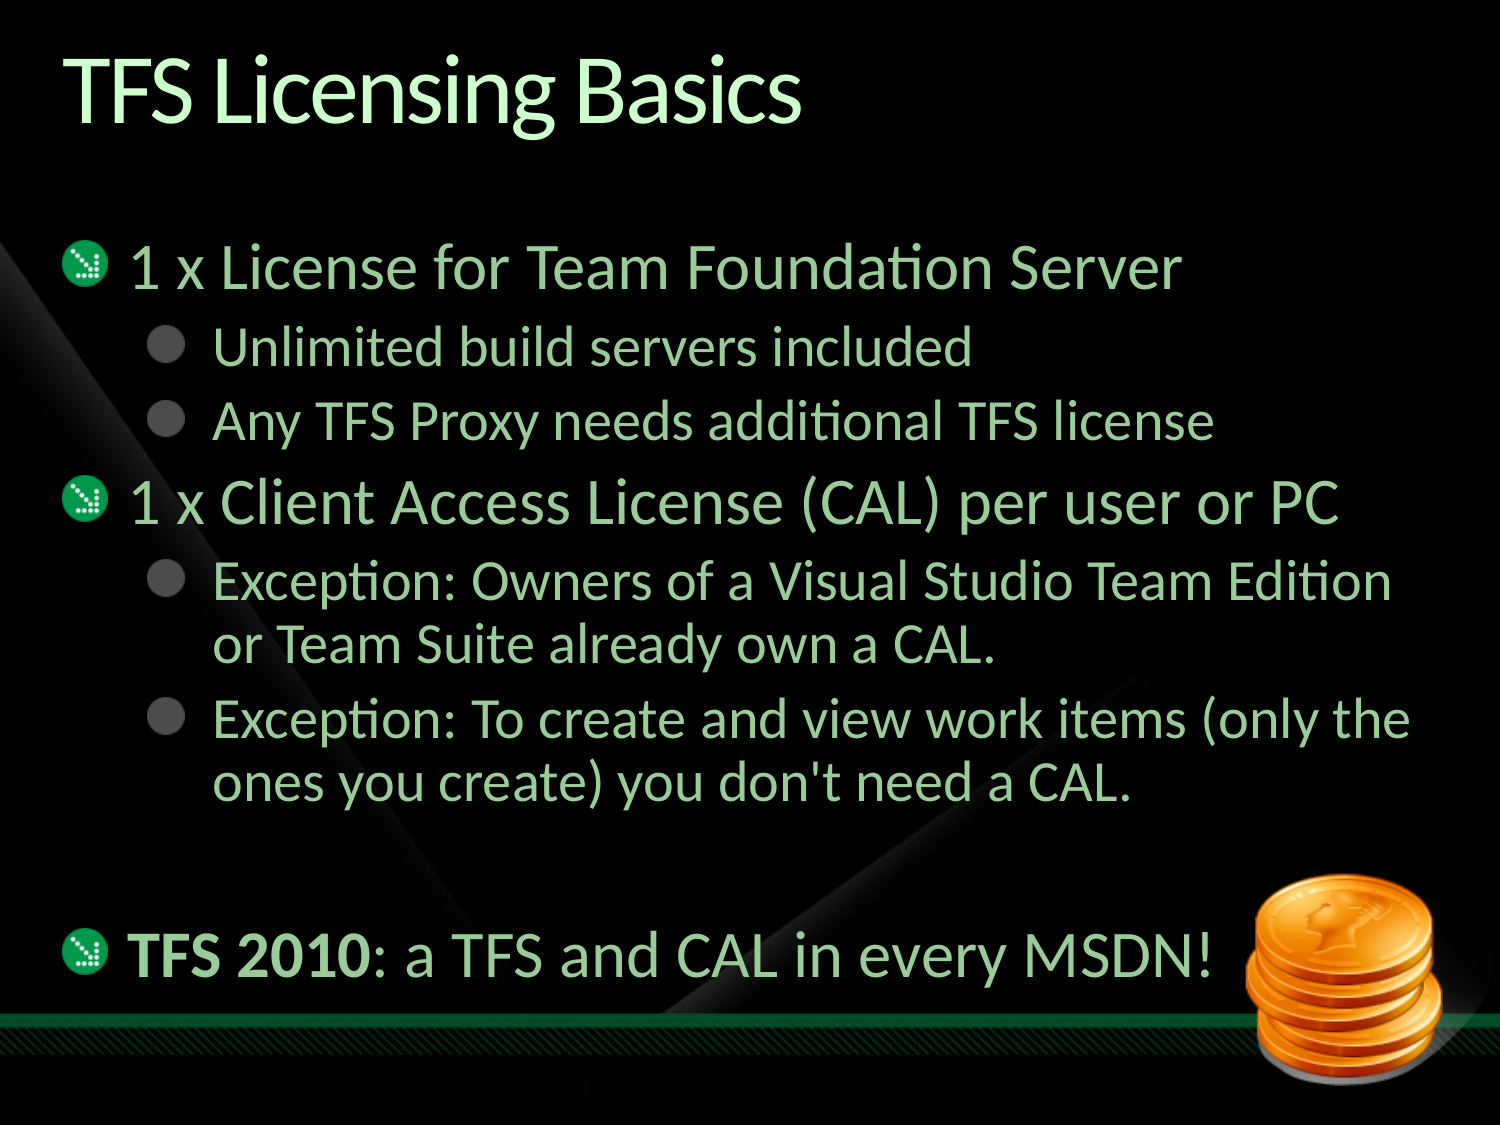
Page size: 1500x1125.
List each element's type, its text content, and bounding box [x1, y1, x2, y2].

list 1 x License for Team Foundation Server Unlimited build servers included Any TFS Proxy needs additional TFS license 1 x Client Access License (CAL) per user or PC Exception: Owners of a Visual Studio Team Edition or Team Suite already own a CAL. Exception: To create and view work items (only the ones you create) you don't need a CAL. TFS 2010: a TFS and CAL in every MSDN! [62, 232, 1439, 1096]
picture [0, 0, 1500, 1125]
title TFS Licensing Basics [62, 37, 1438, 147]
